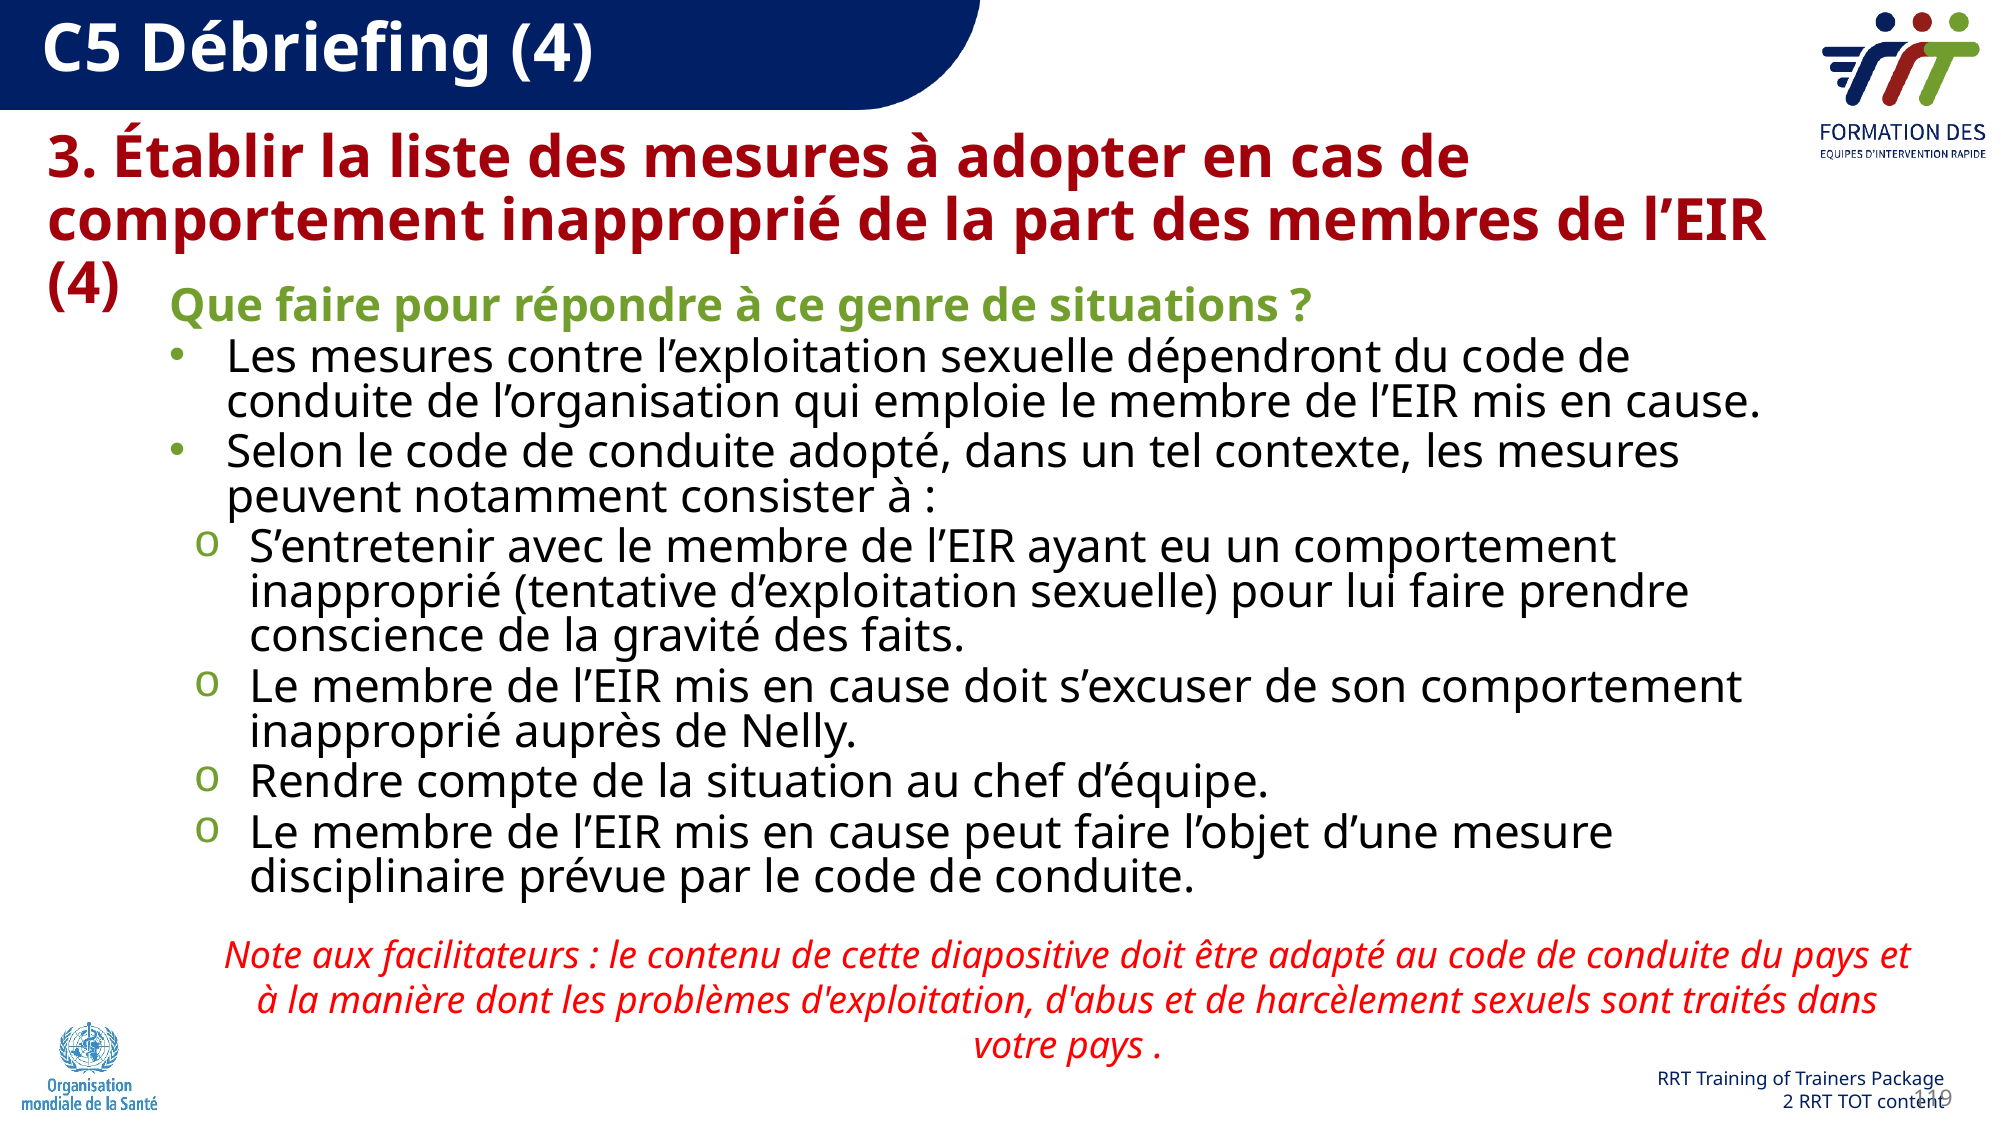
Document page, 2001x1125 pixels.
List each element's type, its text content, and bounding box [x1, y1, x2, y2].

title C5 Débriefing (4) [33, 0, 621, 103]
picture [0, 0, 981, 110]
picture [1820, 11, 1986, 160]
list Que faire pour répondre à ce genre de situations ? Les mesures contre l’exploitation sexuelle dépendront du code de conduite de l’organisation qui emploie le membre de l’EIR mis en cause. Selon le code de conduite adopté, dans un tel contexte, les mesures peuvent notamment consister à : S’entretenir avec le membre de l’EIR ayant eu un comportement inapproprié (tentative d’exploitation sexuelle) pour lui faire prendre conscience de la gravité des faits. Le membre de l’EIR mis en cause doit s’excuser de son comportement inapproprié auprès de Nelly. Rendre compte de la situation au chef d’équipe. Le membre de l’EIR mis en cause peut faire l’objet d’une mesure disciplinaire prévue par le code de conduite. [161, 278, 1789, 1043]
picture [20, 1020, 158, 1111]
text_box 3. Établir la liste des mesures à adopter en cas de comportement inapproprié de la part des membres de l’EIR (4) [40, 119, 1788, 324]
text_box Note aux facilitateurs : le contenu de cette diapositive doit être adapté au code de conduite du pays et à la manière dont les problèmes d'exploitation, d'abus et de harcèlement sexuels sont traités dans votre pays ​. [210, 923, 1927, 1074]
